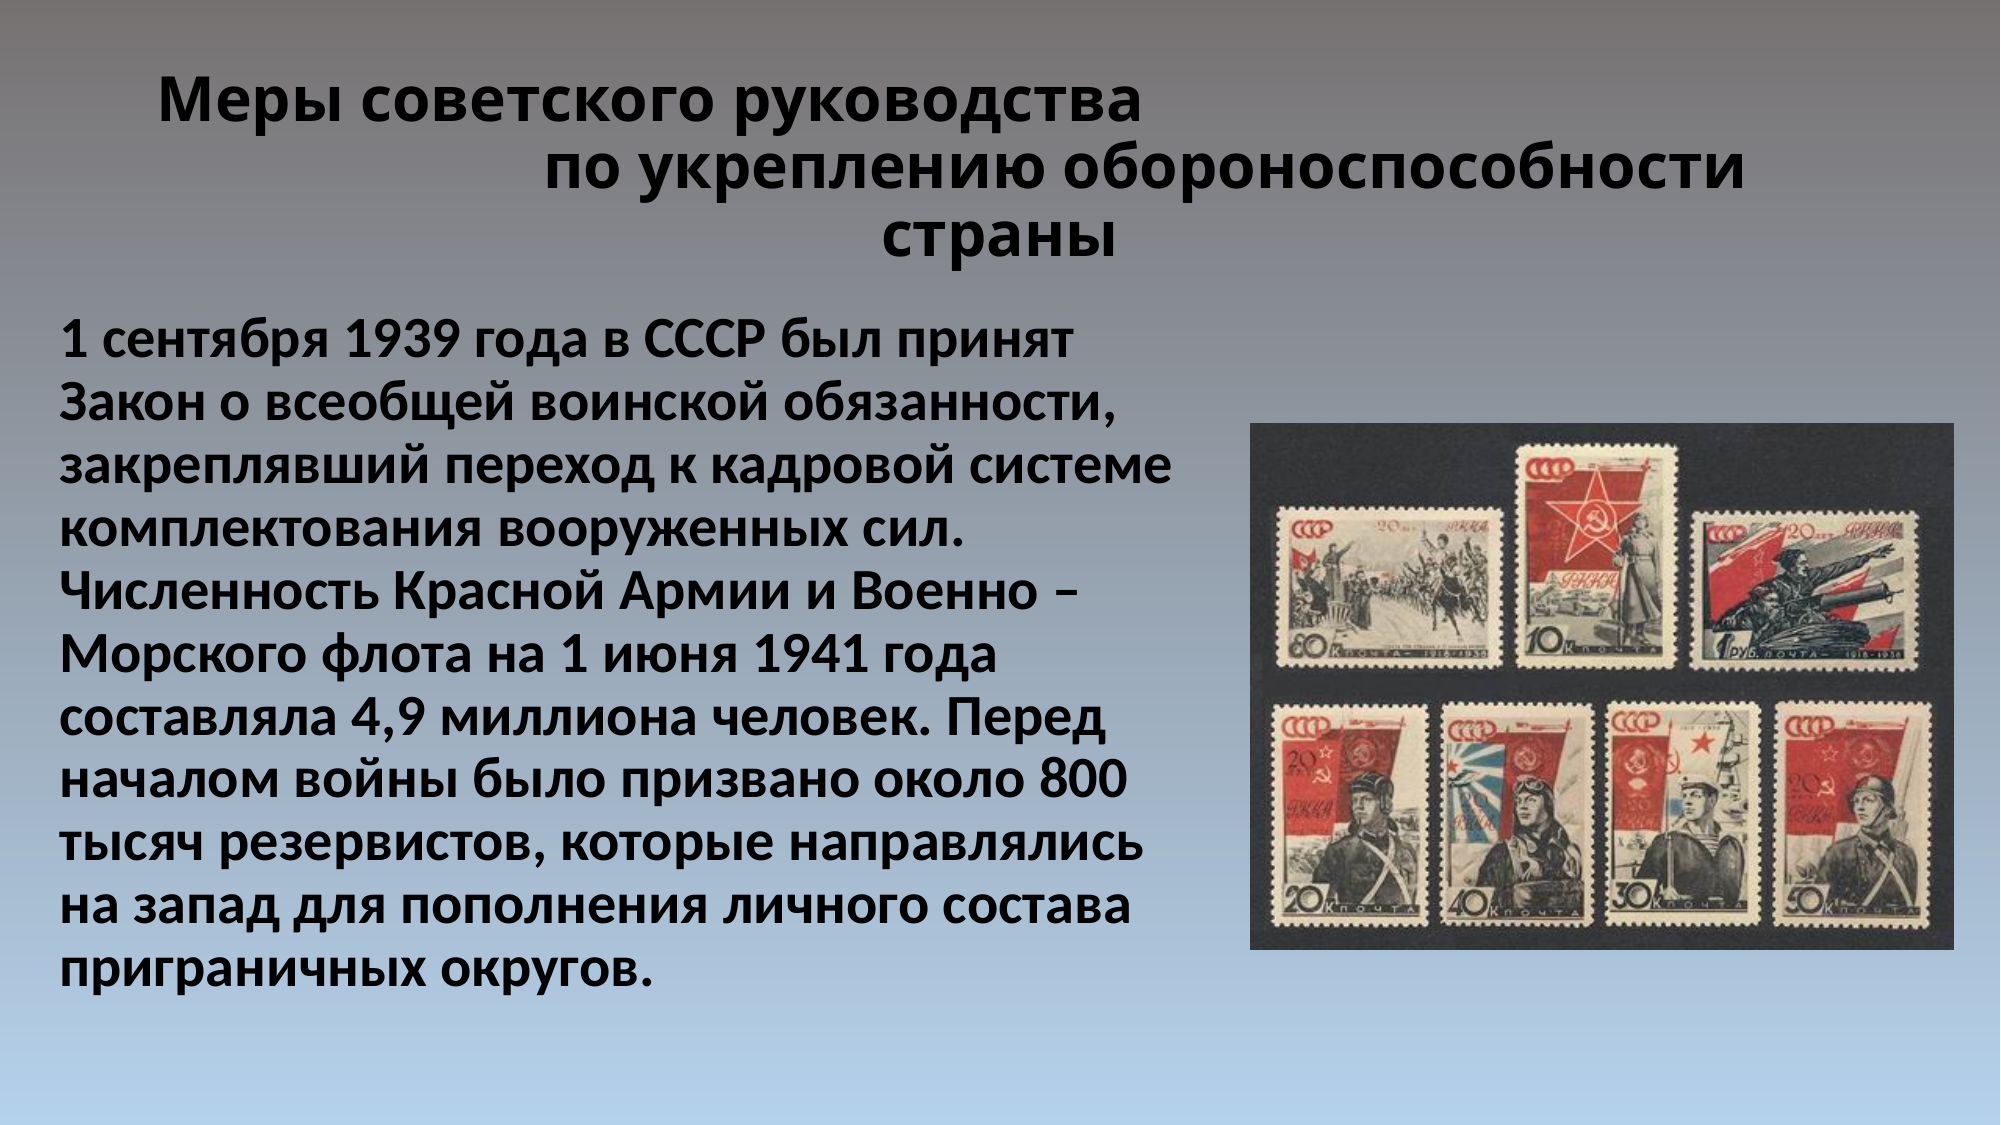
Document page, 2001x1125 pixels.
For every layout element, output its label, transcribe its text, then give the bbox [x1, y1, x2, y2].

list 1 сентября 1939 года в СССР был принят Закон о всеобщей воинской обязанности, закреплявший переход к кадровой системе комплектования вооруженных сил. Численность Красной Армии и Военно – Морского флота на 1 июня 1941 года составляла 4,9 миллиона человек. Перед началом войны было призвано около 800 тысяч резервистов, которые направлялись на запад для пополнения личного состава приграничных округов. [44, 299, 1200, 1074]
picture [1250, 423, 1954, 950]
title Меры советского руководства по укреплению обороноспособности страны [137, 59, 1863, 278]
